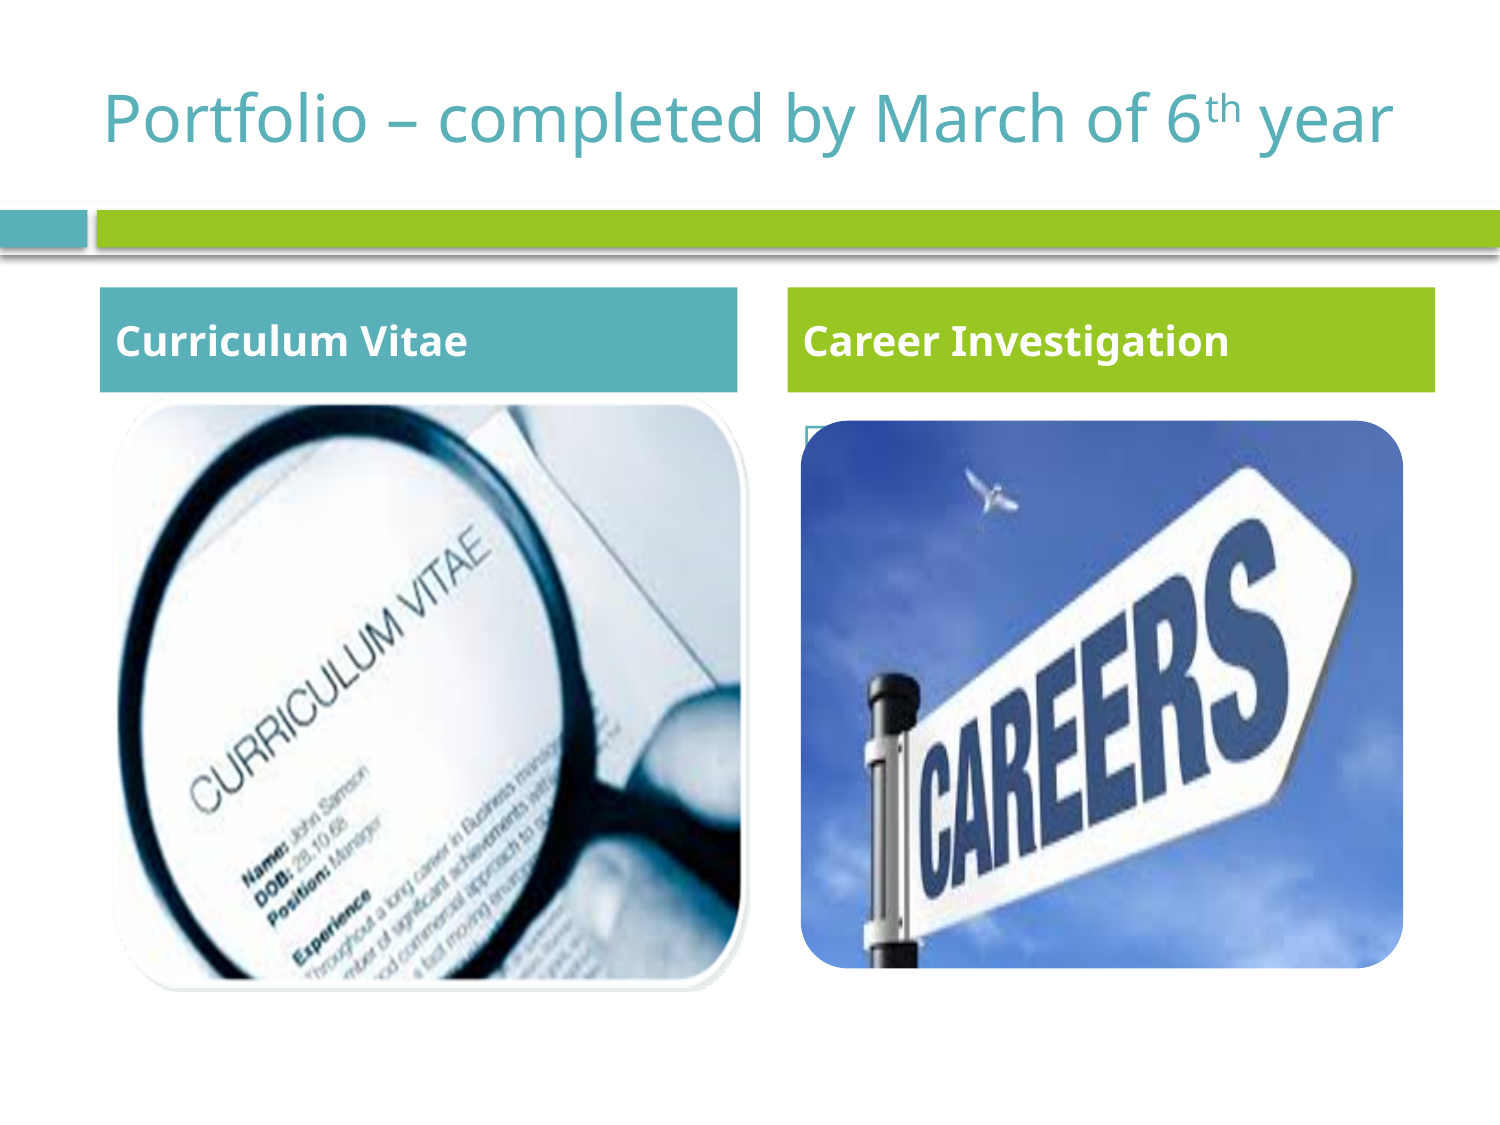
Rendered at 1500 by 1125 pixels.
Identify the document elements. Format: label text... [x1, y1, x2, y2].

list Career Investigation [787, 287, 1436, 393]
title Portfolio – completed by March of 6th year [87, 44, 1425, 188]
list Career Investigation [787, 399, 1425, 988]
picture [800, 420, 1404, 969]
list Curriculum Vitae [99, 287, 738, 393]
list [111, 396, 747, 989]
